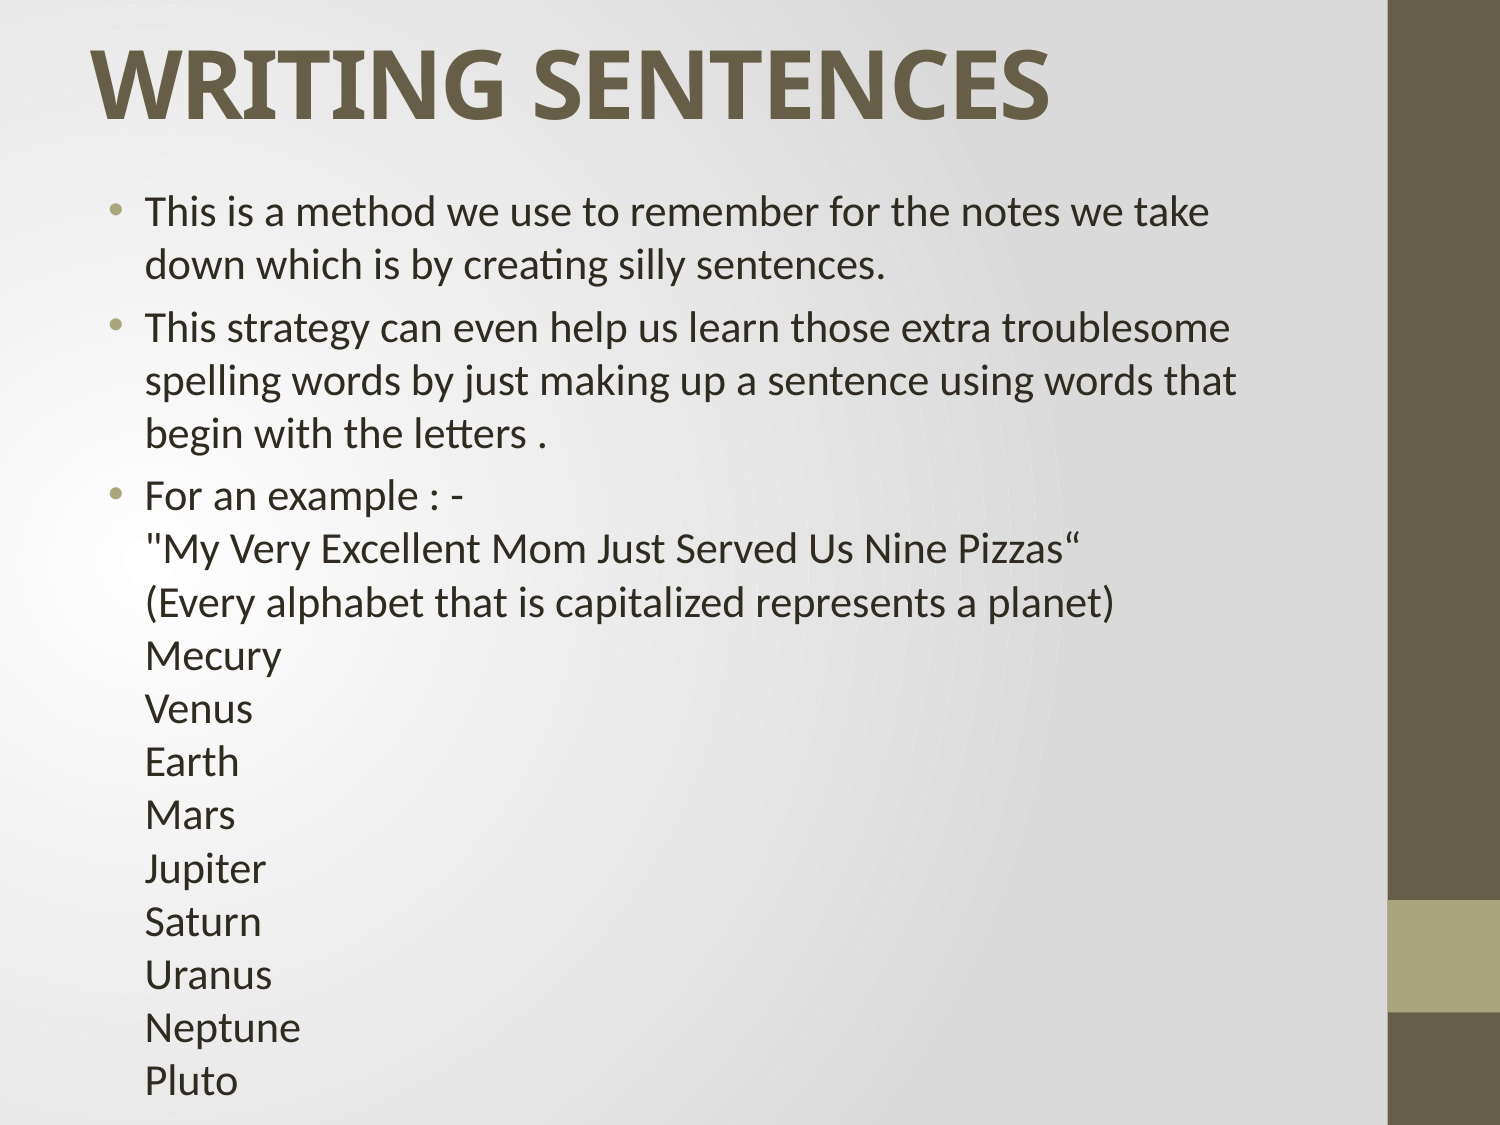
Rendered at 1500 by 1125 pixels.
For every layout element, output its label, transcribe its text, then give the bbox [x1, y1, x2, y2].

title WRITING SENTENCES [75, 24, 1325, 138]
list This is a method we use to remember for the notes we take down which is by creating silly sentences. This strategy can even help us learn those extra troublesome spelling words by just making up a sentence using words that begin with the letters . For an example : - "My Very Excellent Mom Just Served Us Nine Pizzas“ (Every alphabet that is capitalized represents a planet) Mecury Venus Earth Mars Jupiter Saturn Uranus Neptune Pluto [75, 174, 1325, 1113]
